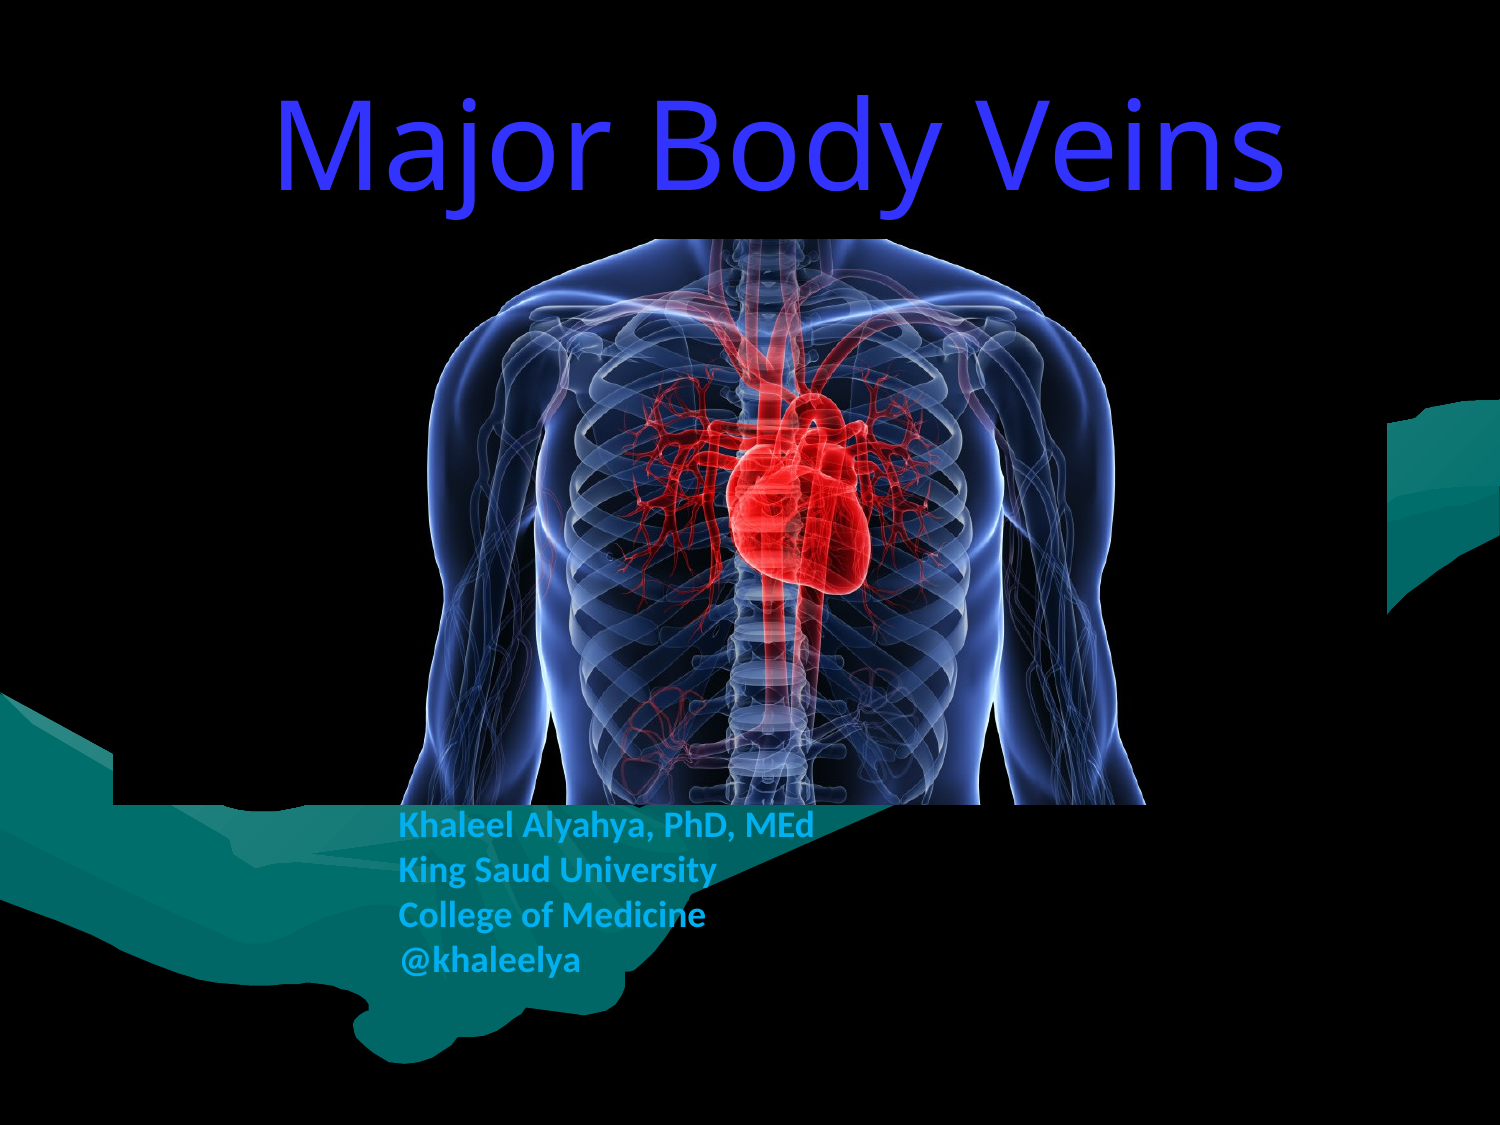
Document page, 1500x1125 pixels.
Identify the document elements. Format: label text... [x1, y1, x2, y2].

text_box Major Body Veins [29, 78, 1500, 223]
picture [113, 239, 1387, 805]
text_box Khaleel Alyahya, PhD, MEd King Saud University College of Medicine @khaleelya [384, 813, 934, 990]
